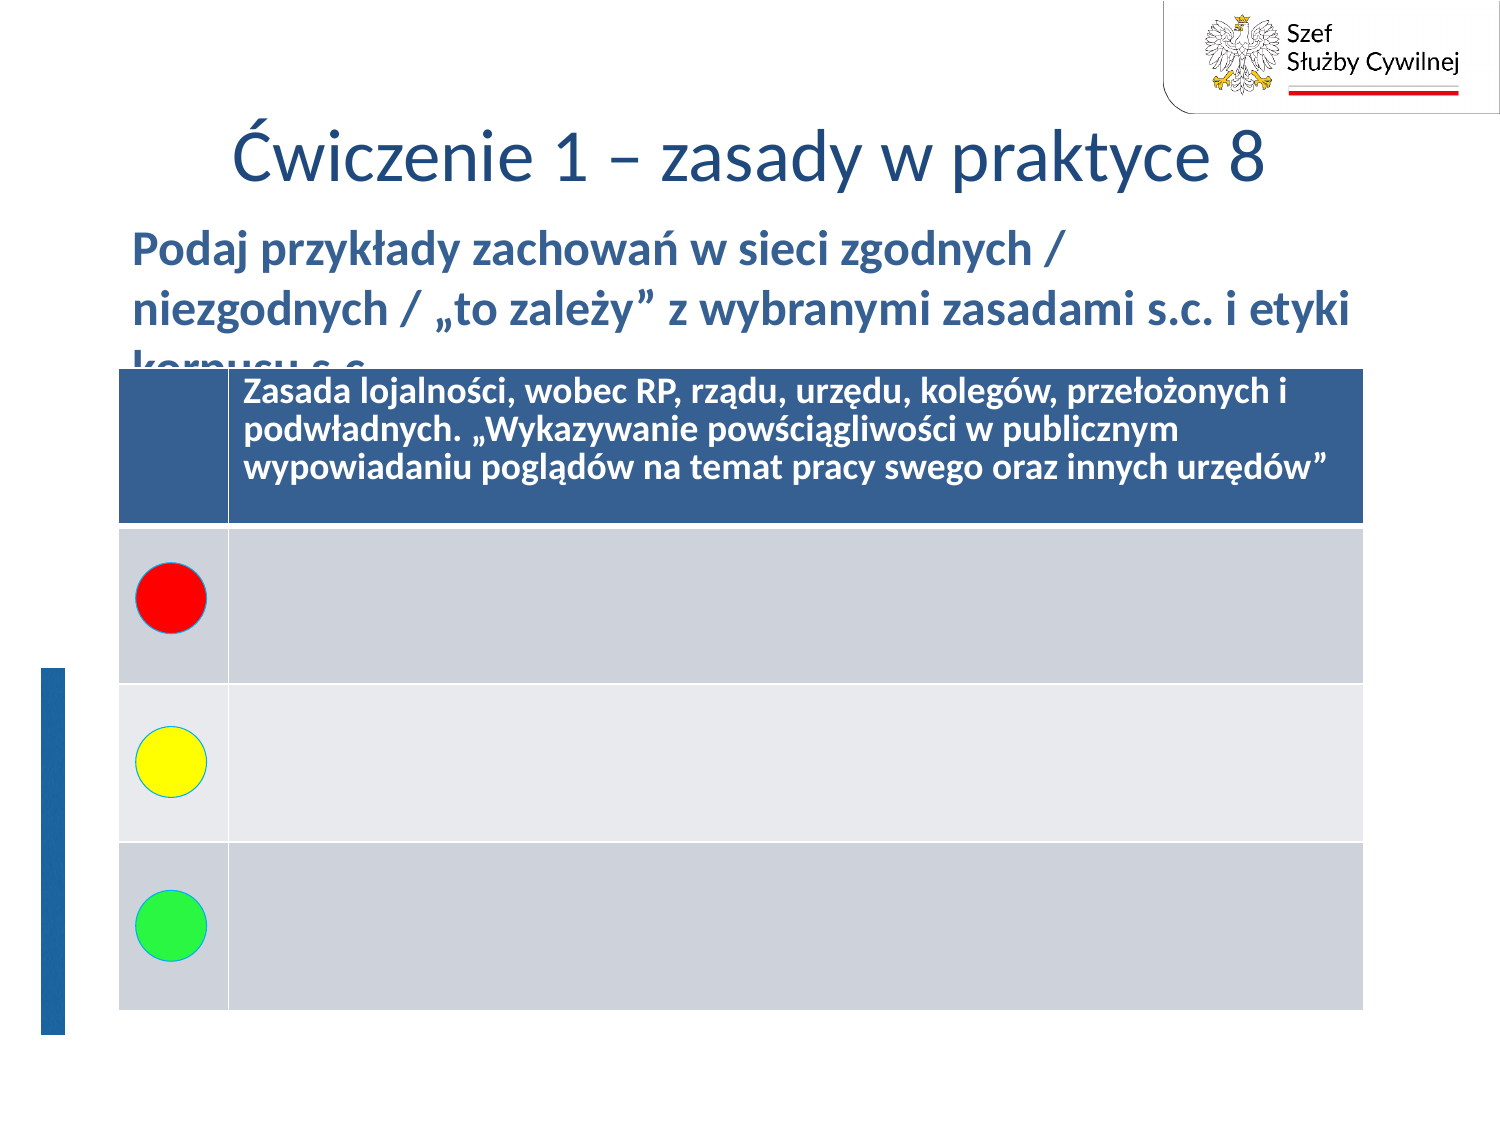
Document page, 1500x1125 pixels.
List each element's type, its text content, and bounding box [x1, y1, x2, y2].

title Ćwiczenie 1 – zasady w praktyce 8 [100, 99, 1400, 224]
table_header [119, 369, 228, 523]
table_cell [229, 685, 1363, 841]
text_box [133, 560, 209, 636]
picture [41, 668, 65, 1035]
table_cell [119, 529, 228, 683]
text_box Podaj przykłady zachowań w sieci zgodnych / niezgodnych / „to zależy” z wybranymi zasadami s.c. i etyki korpusu s.c. [117, 208, 1382, 403]
table_header Zasada lojalności, wobec RP, rządu, urzędu, kolegów, przełożonych i podwładnych. „Wykazywanie powściągliwości w publicznym wypowiadaniu poglądów na temat pracy swego oraz innych urzędów” [229, 369, 1363, 523]
table_cell [119, 843, 228, 1010]
picture [1163, 0, 1500, 114]
table_cell [119, 685, 228, 841]
text_box [133, 888, 209, 964]
text_box [133, 724, 209, 800]
table_cell [229, 843, 1363, 1010]
table_cell [229, 529, 1363, 683]
